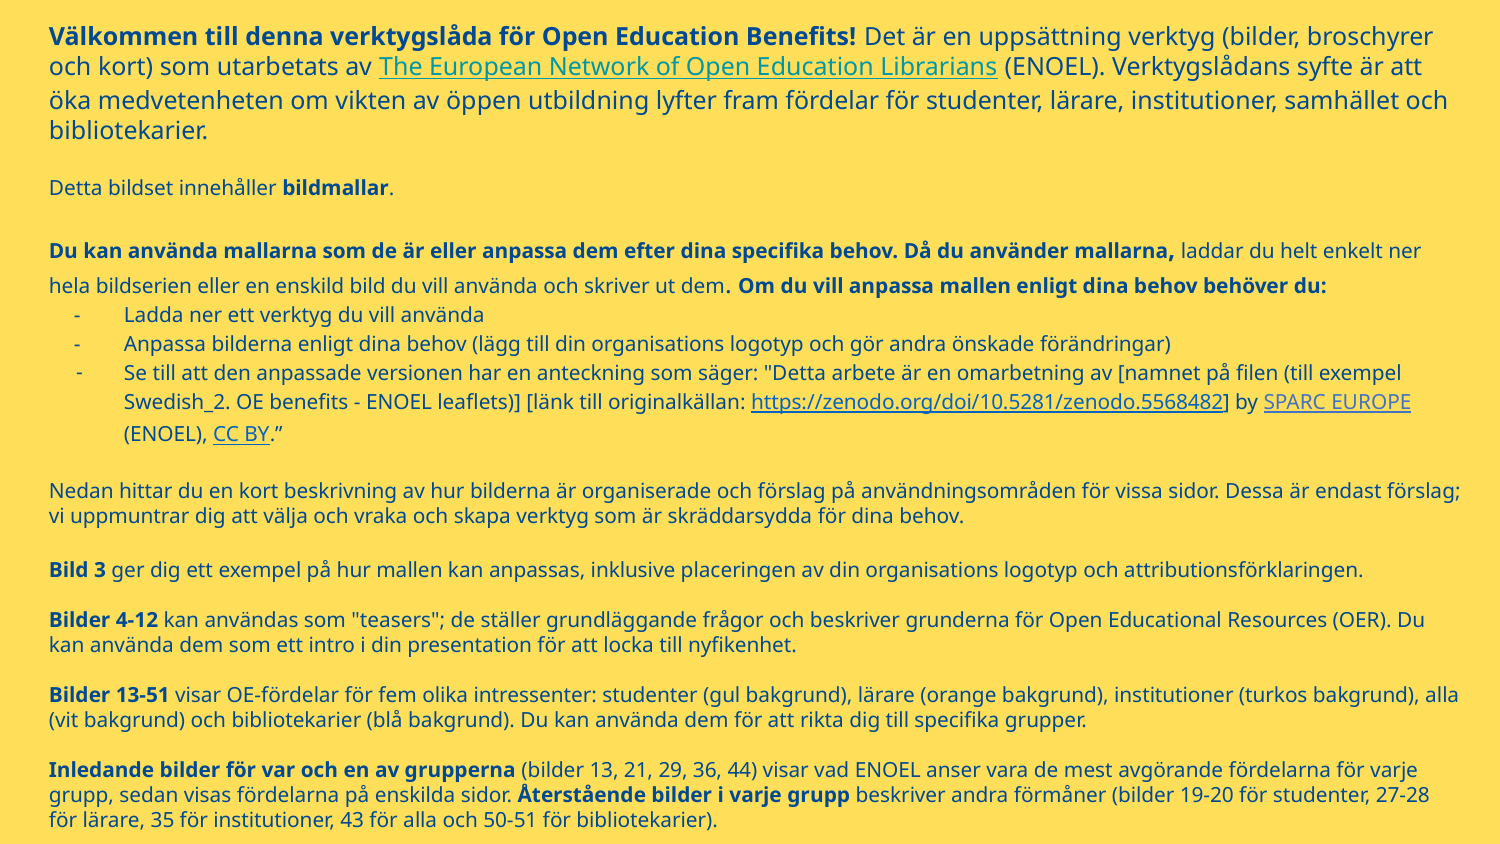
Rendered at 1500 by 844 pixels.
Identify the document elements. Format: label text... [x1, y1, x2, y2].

text_box Välkommen till denna verktygslåda för Open Education Benefits! Det är en uppsättning verktyg (bilder, broschyrer och kort) som utarbetats av The European Network of Open Education Librarians (ENOEL). Verktygslådans syfte är att öka medvetenheten om vikten av öppen utbildning lyfter fram fördelar för studenter, lärare, institutioner, samhället och bibliotekarier. Detta bildset innehåller bildmallar. Du kan använda mallarna som de är eller anpassa dem efter dina specifika behov. Då du använder mallarna, laddar du helt enkelt ner hela bildserien eller en enskild bild du vill använda och skriver ut dem. Om du vill anpassa mallen enligt dina behov behöver du: Ladda ner ett verktyg du vill använda Anpassa bilderna enligt dina behov (lägg till din organisations logotyp och gör andra önskade förändringar) Se till att den anpassade versionen har en anteckning som säger: "Detta arbete är en omarbetning av [namnet på filen (till exempel Swedish_2. OE benefits - ENOEL leaflets)] [länk till originalkällan: https://zenodo.org/doi/10.5281/zenodo.5568482] by SPARC EUROPE (ENOEL), CC BY.” Nedan hittar du en kort beskrivning av hur bilderna är organiserade och förslag på användningsområden för vissa sidor. Dessa är endast förslag; vi uppmuntrar dig att välja och vraka och skapa verktyg som är skräddarsydda för dina behov. Bild 3 ger dig ett exempel på hur mallen kan anpassas, inklusive placeringen av din organisations logotyp och attributionsförklaringen. Bilder 4-12 kan användas som "teasers"; de ställer grundläggande frågor och beskriver grunderna för Open Educational Resources (OER). Du kan använda dem som ett intro i din presentation för att locka till nyfikenhet. Bilder 13-51 visar OE-fördelar för fem olika intressenter: studenter (gul bakgrund), lärare (orange bakgrund), institutioner (turkos bakgrund), alla (vit bakgrund) och bibliotekarier (blå bakgrund). Du kan använda dem för att rikta dig till specifika grupper. Inledande bilder för var och en av grupperna (bilder 13, 21, 29, 36, 44) visar vad ENOEL anser vara de mest avgörande fördelarna för varje grupp, sedan visas fördelarna på enskilda sidor. Återstående bilder i varje grupp beskriver andra förmåner (bilder 19-20 för studenter, 27-28 för lärare, 35 för institutioner, 43 för alla och 50-51 för bibliotekarier). [33, 5, 1478, 844]
